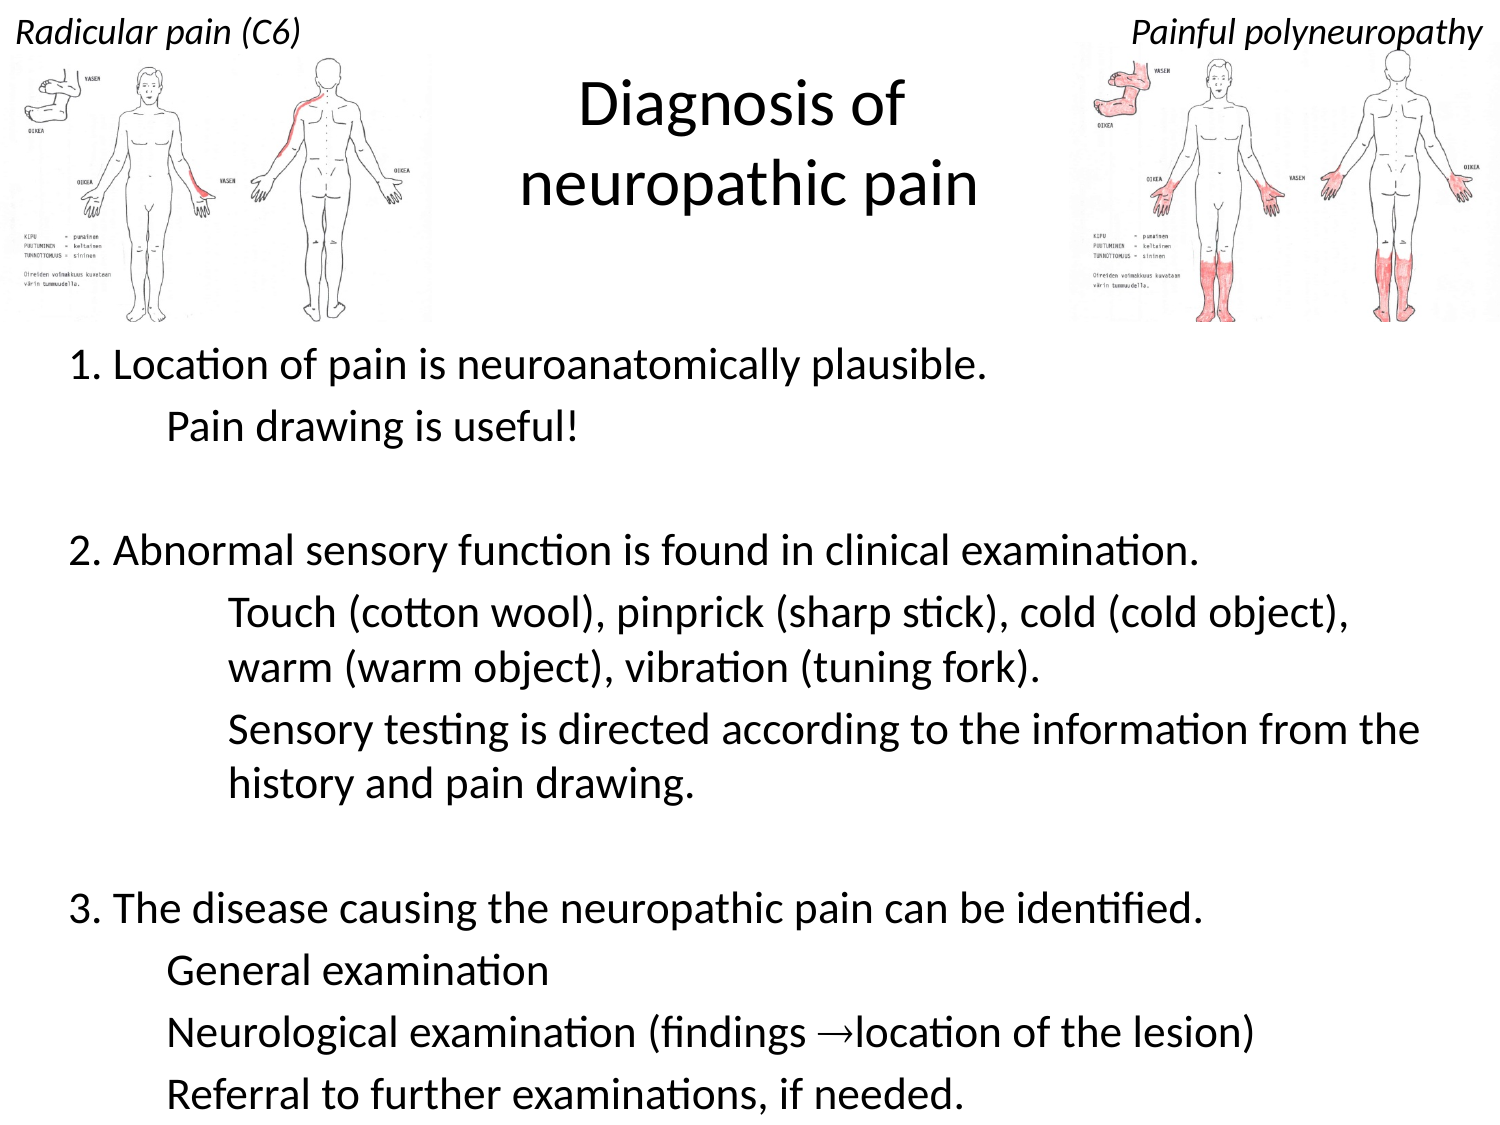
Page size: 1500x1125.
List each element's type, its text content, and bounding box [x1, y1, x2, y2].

text_box Painful polyneuropathy [1116, 0, 1500, 42]
title Diagnosis of neuropathic pain [321, 44, 1065, 233]
list 1. Location of pain is neuroanatomically plausible. Pain drawing is useful! 2. Abnormal sensory function is found in clinical examination. Touch (cotton wool), pinprick (sharp stick), cold (cold object), warm (warm object), vibration (tuning fork). Sensory testing is directed according to the information from the history and pain drawing. 3. The disease causing the neuropathic pain can be identified. General examination Neurological examination (findings location of the lesion) Referral to further examinations, if needed. [52, 326, 1471, 1125]
picture [0, 54, 433, 322]
picture [1068, 42, 1500, 322]
text_box Radicular pain (C6) [0, 0, 321, 53]
